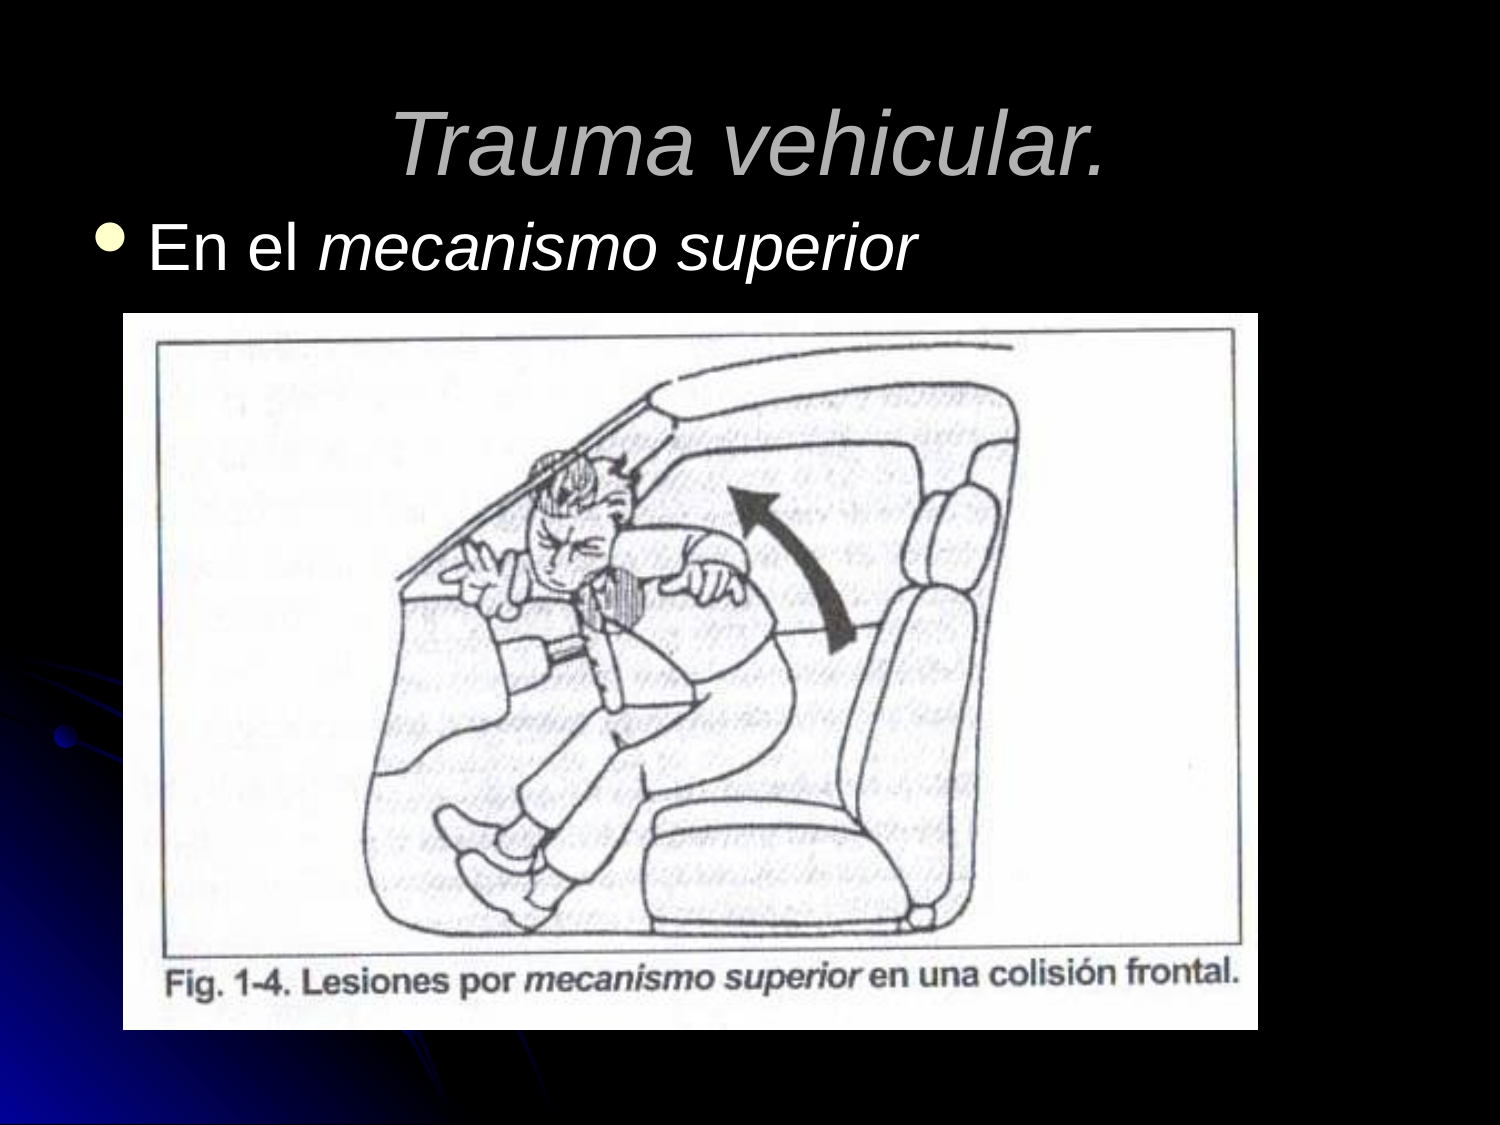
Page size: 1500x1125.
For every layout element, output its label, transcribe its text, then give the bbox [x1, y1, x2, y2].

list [123, 313, 1258, 1030]
title Trauma vehicular. [74, 45, 1426, 233]
text_box En el mecanismo superior [76, 196, 1427, 308]
